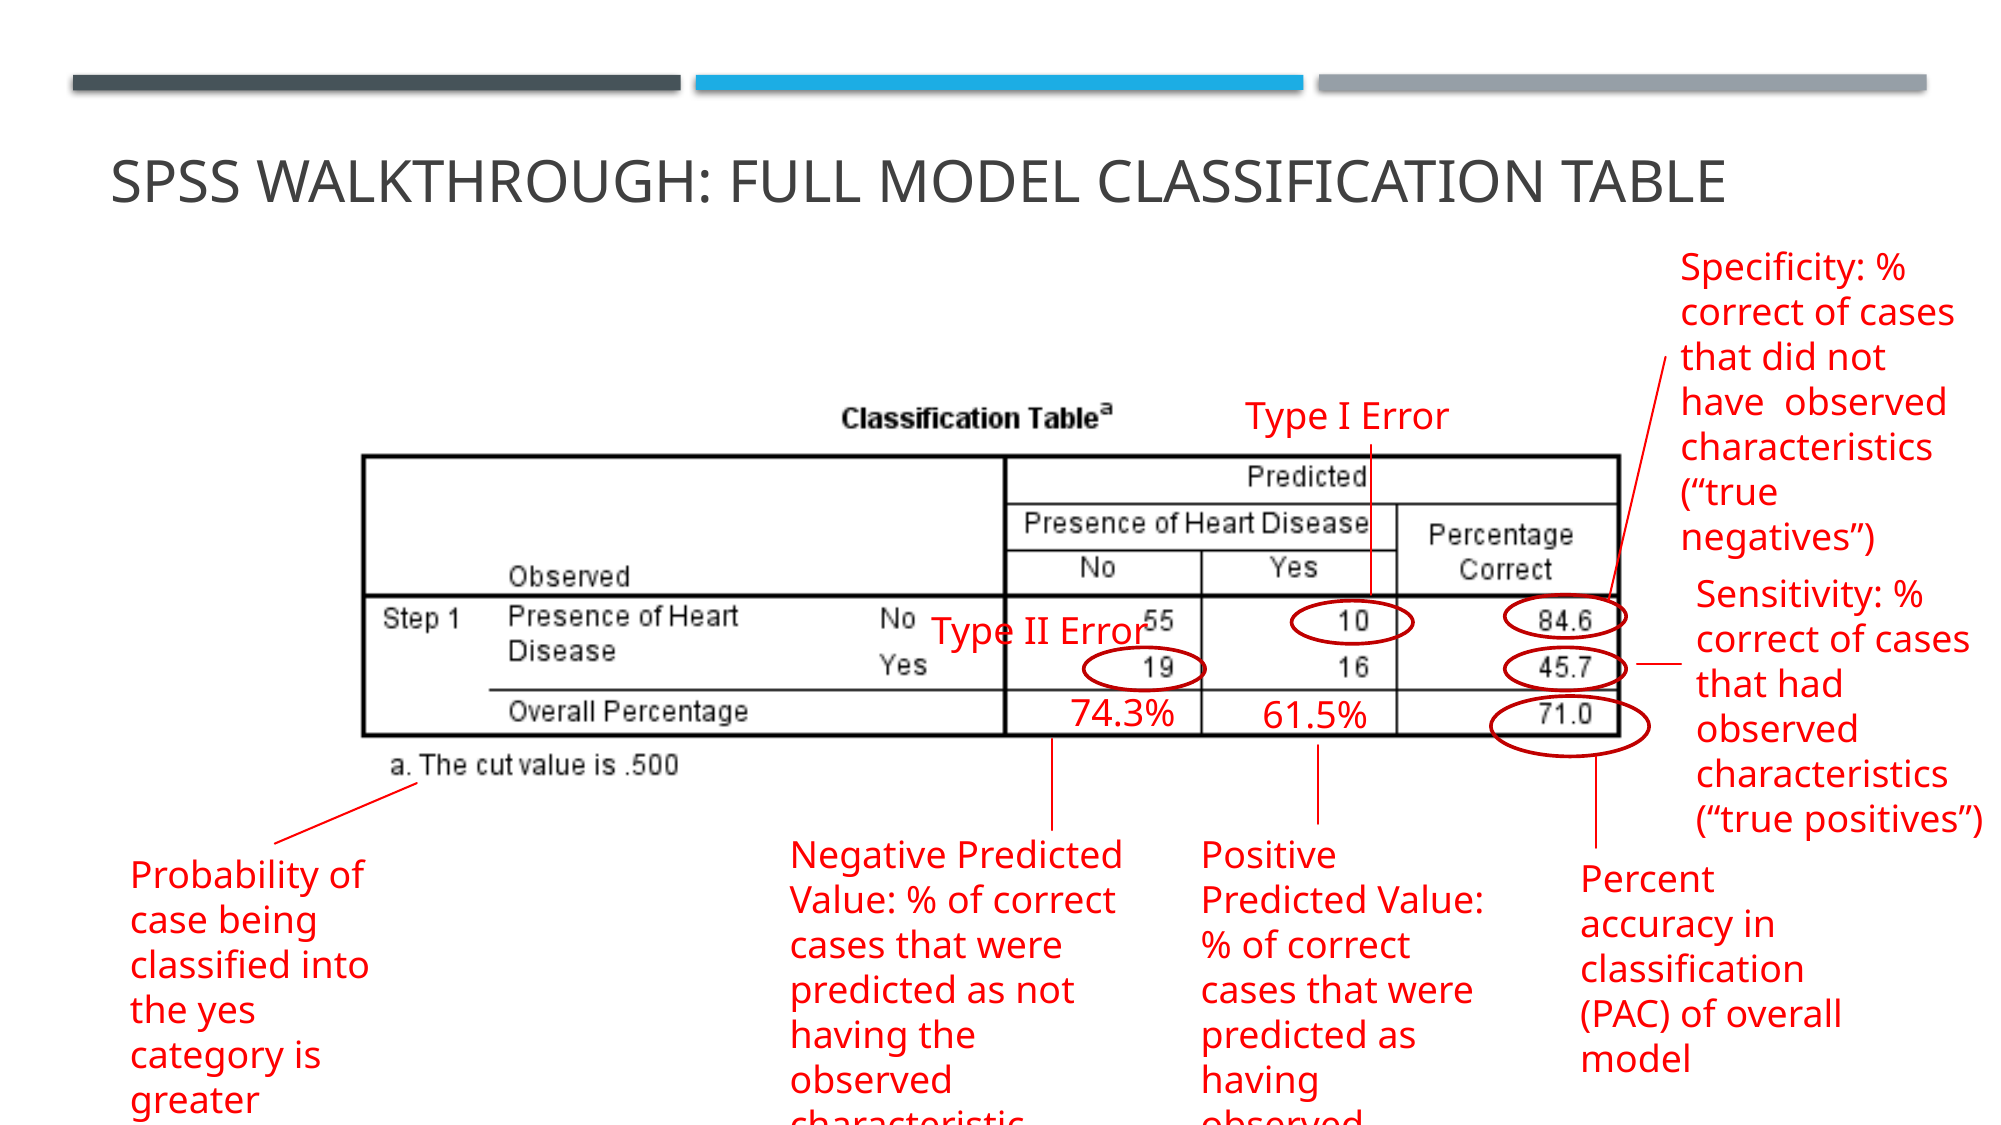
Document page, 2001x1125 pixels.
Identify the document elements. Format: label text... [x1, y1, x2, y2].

picture [333, 356, 1667, 830]
text_box Percent accuracy in classification (PAC) of overall model [1565, 847, 1885, 1088]
text_box Probability of case being classified into the yes category is greater than .500 [115, 843, 435, 1125]
title SPSS WALKTHROUGH: full model classification table [95, 115, 1905, 222]
text_box Negative Predicted Value: % of correct cases that were predicted as not having the observed characteristic [774, 839, 1151, 1125]
text_box Specificity: % correct of cases that did not have observed characteristics (“true negatives”) [1665, 235, 1985, 566]
text_box Sensitivity: % correct of cases that had observed characteristics (“true positives”) [1681, 562, 2000, 848]
text_box Positive Predicted Value: % of correct cases that were predicted as having observed characteristic [1185, 839, 1505, 1125]
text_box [274, 782, 418, 845]
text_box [1607, 356, 1667, 602]
